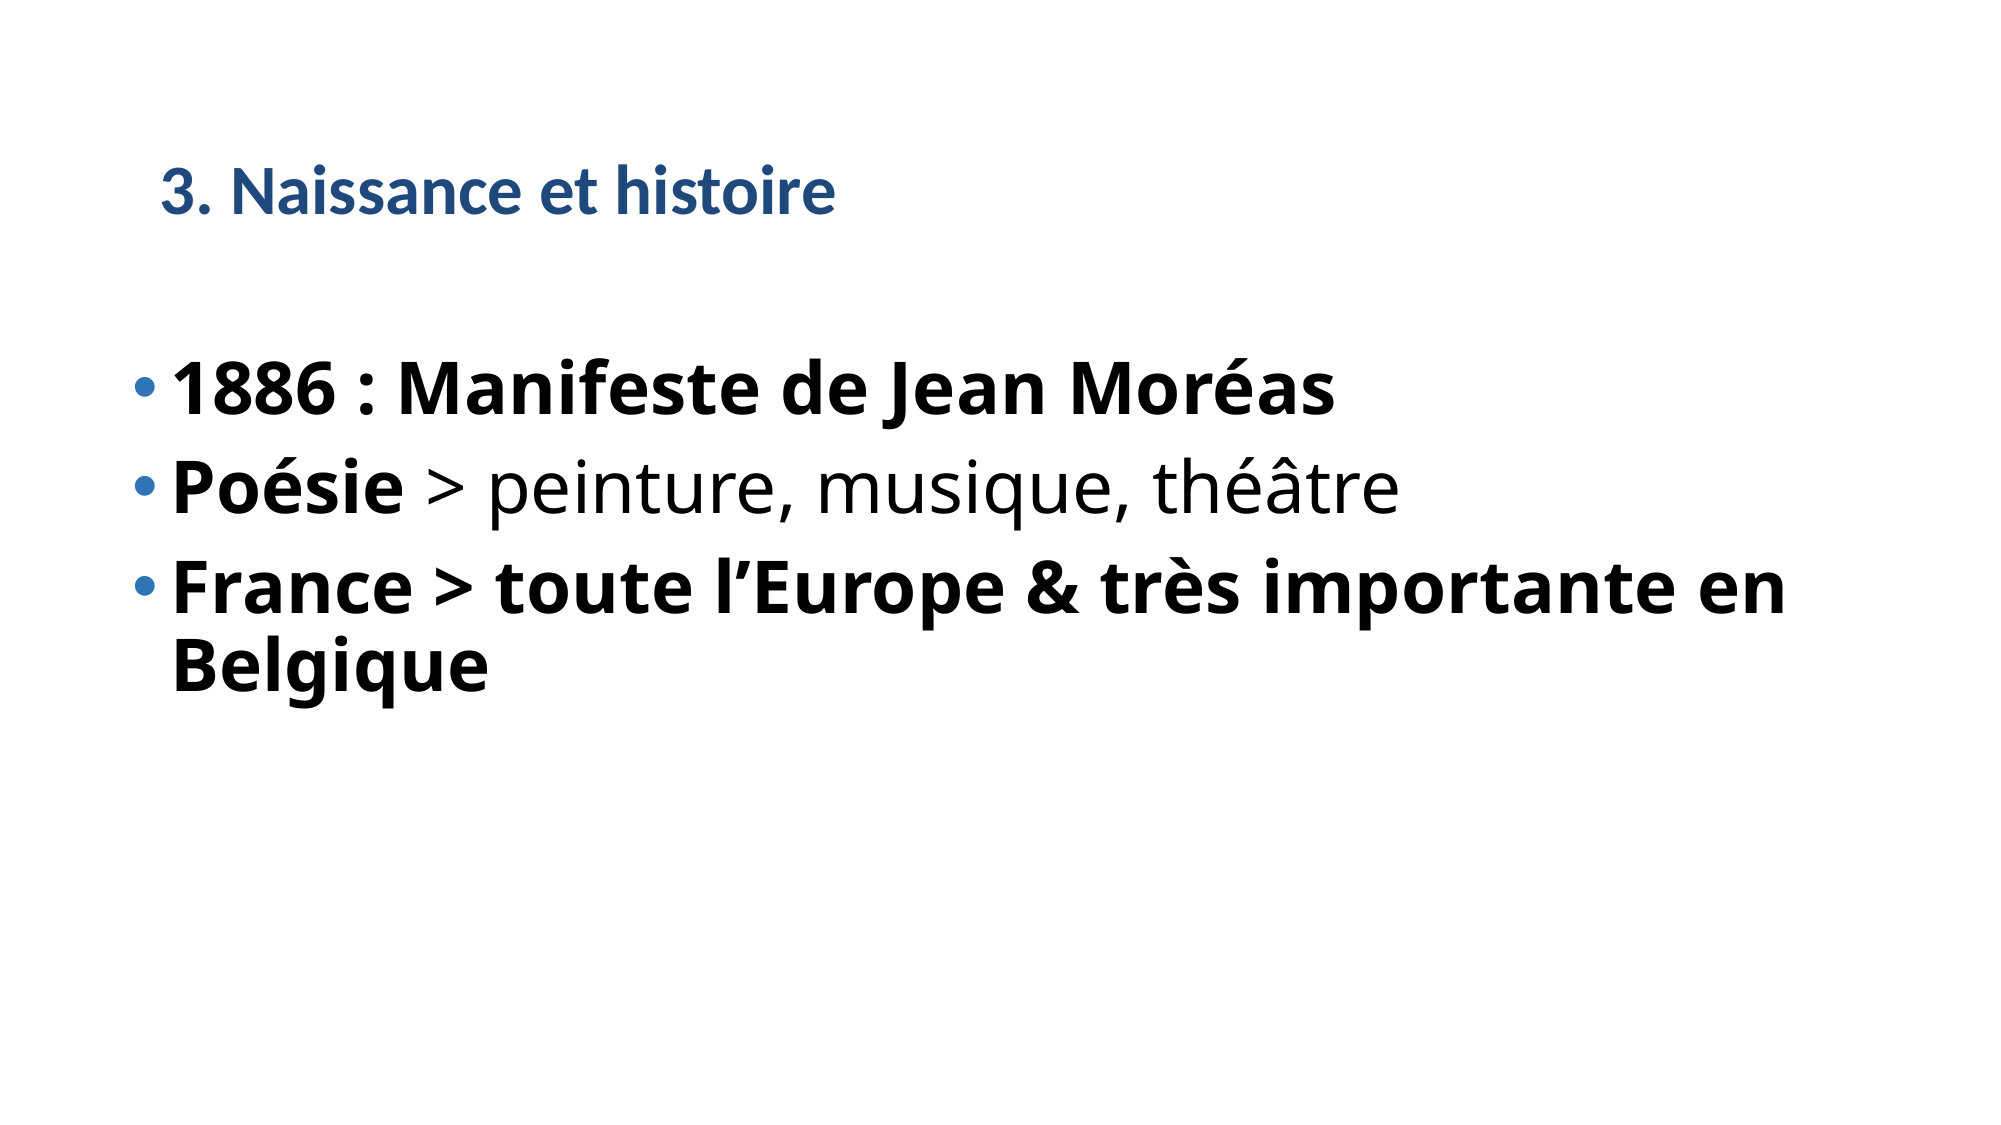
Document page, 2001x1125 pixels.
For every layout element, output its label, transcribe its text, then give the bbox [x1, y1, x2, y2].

list 1886 : Manifeste de Jean Moréas Poésie > peinture, musique, théâtre France > toute l’Europe & très importante en Belgique [118, 343, 1855, 1049]
title 3. Naissance et histoire [144, 114, 1702, 269]
